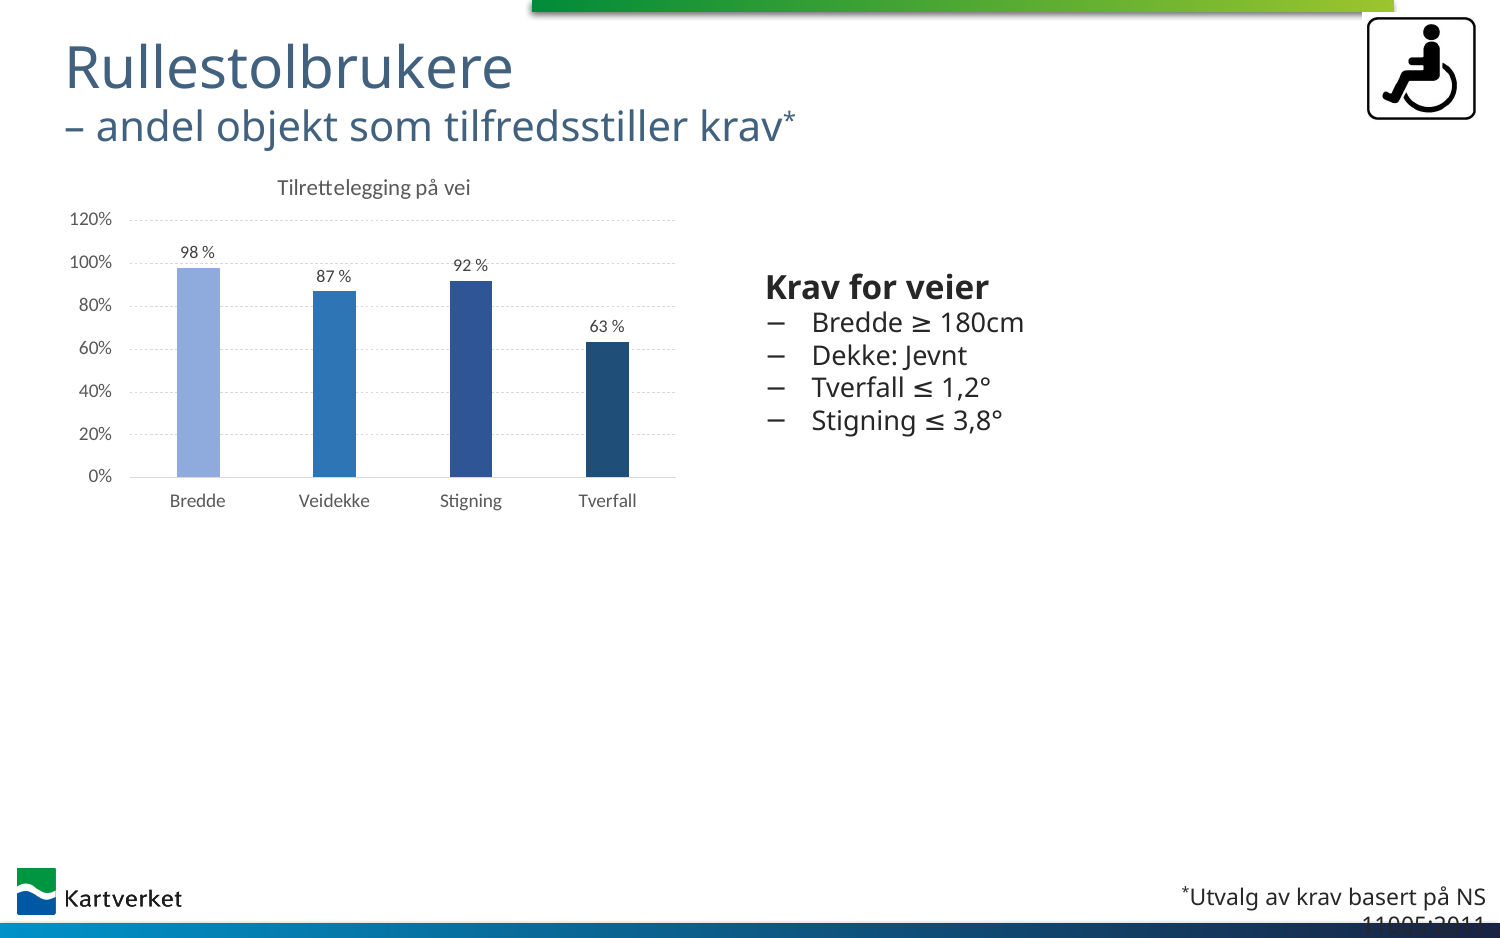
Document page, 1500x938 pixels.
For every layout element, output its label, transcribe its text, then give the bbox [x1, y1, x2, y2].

picture [62, 166, 687, 519]
picture [1362, 12, 1481, 126]
text_box Rullestolbrukere – andel objekt som tilfredsstiller krav* [49, 25, 1431, 158]
text_box Krav for veier Bredde ≥ 180cm Dekke: Jevnt Tverfall ≤ 1,2° Stigning ≤ 3,8° [750, 258, 1234, 444]
text_box *Utvalg av krav basert på NS 11005:2011 [1068, 873, 1500, 938]
